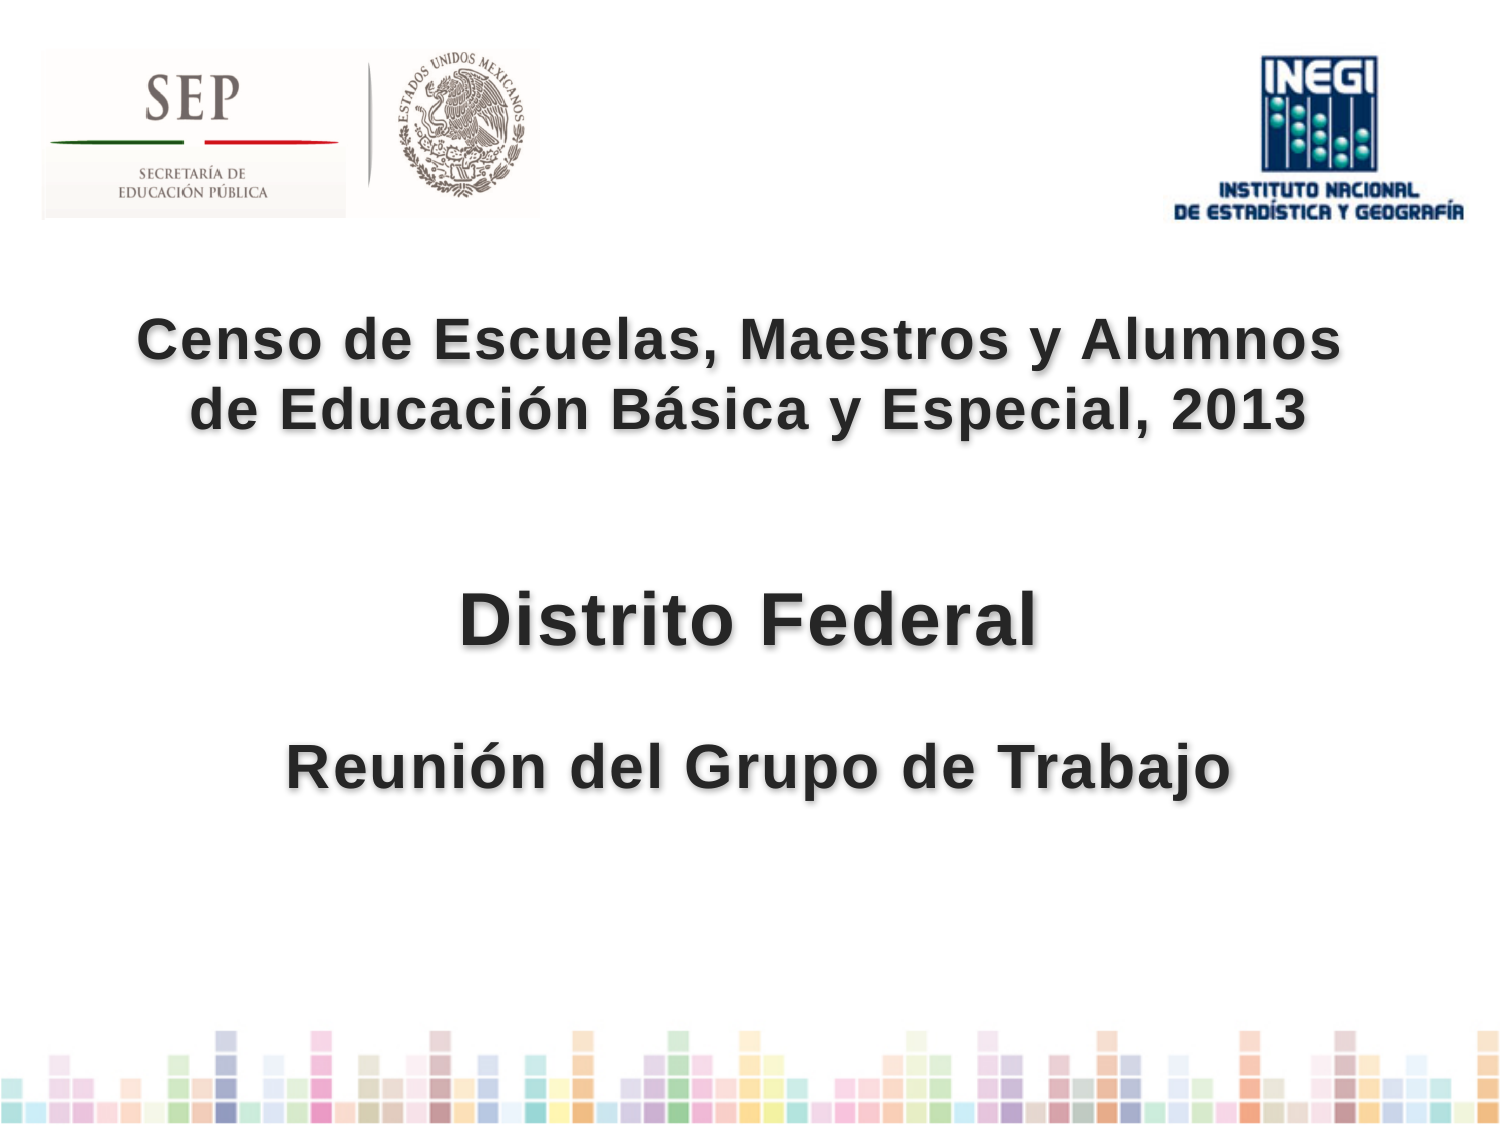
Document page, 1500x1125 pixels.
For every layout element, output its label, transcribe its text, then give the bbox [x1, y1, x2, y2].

picture [0, 0, 1500, 1125]
text_box Censo de Escuelas, Maestros y Alumnos de Educación Básica y Especial, 2013 Distrito Federal Reunión del Grupo de Trabajo [112, 255, 1388, 846]
